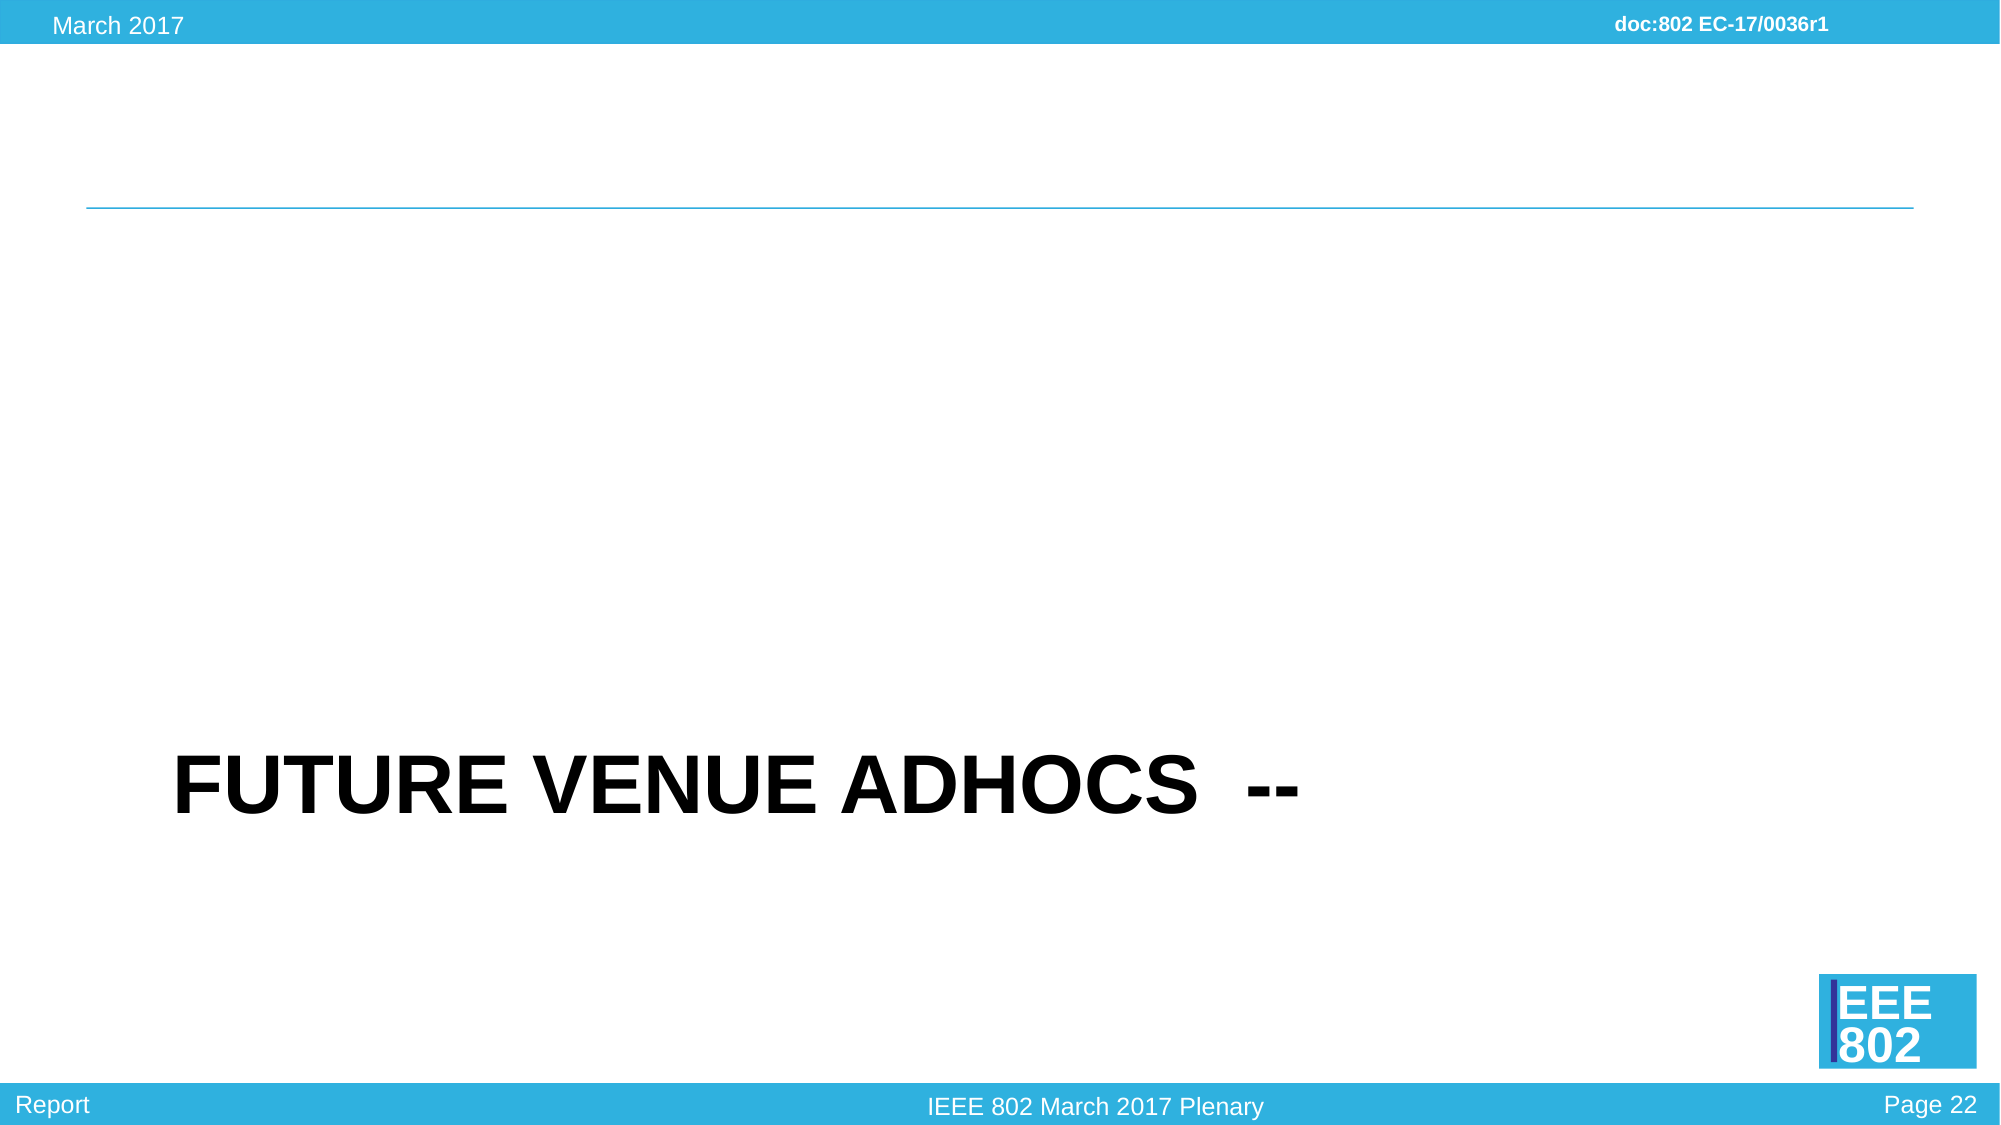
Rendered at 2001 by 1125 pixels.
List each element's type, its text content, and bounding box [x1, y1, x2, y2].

title Future Venue AdHocS -- [157, 722, 1858, 947]
